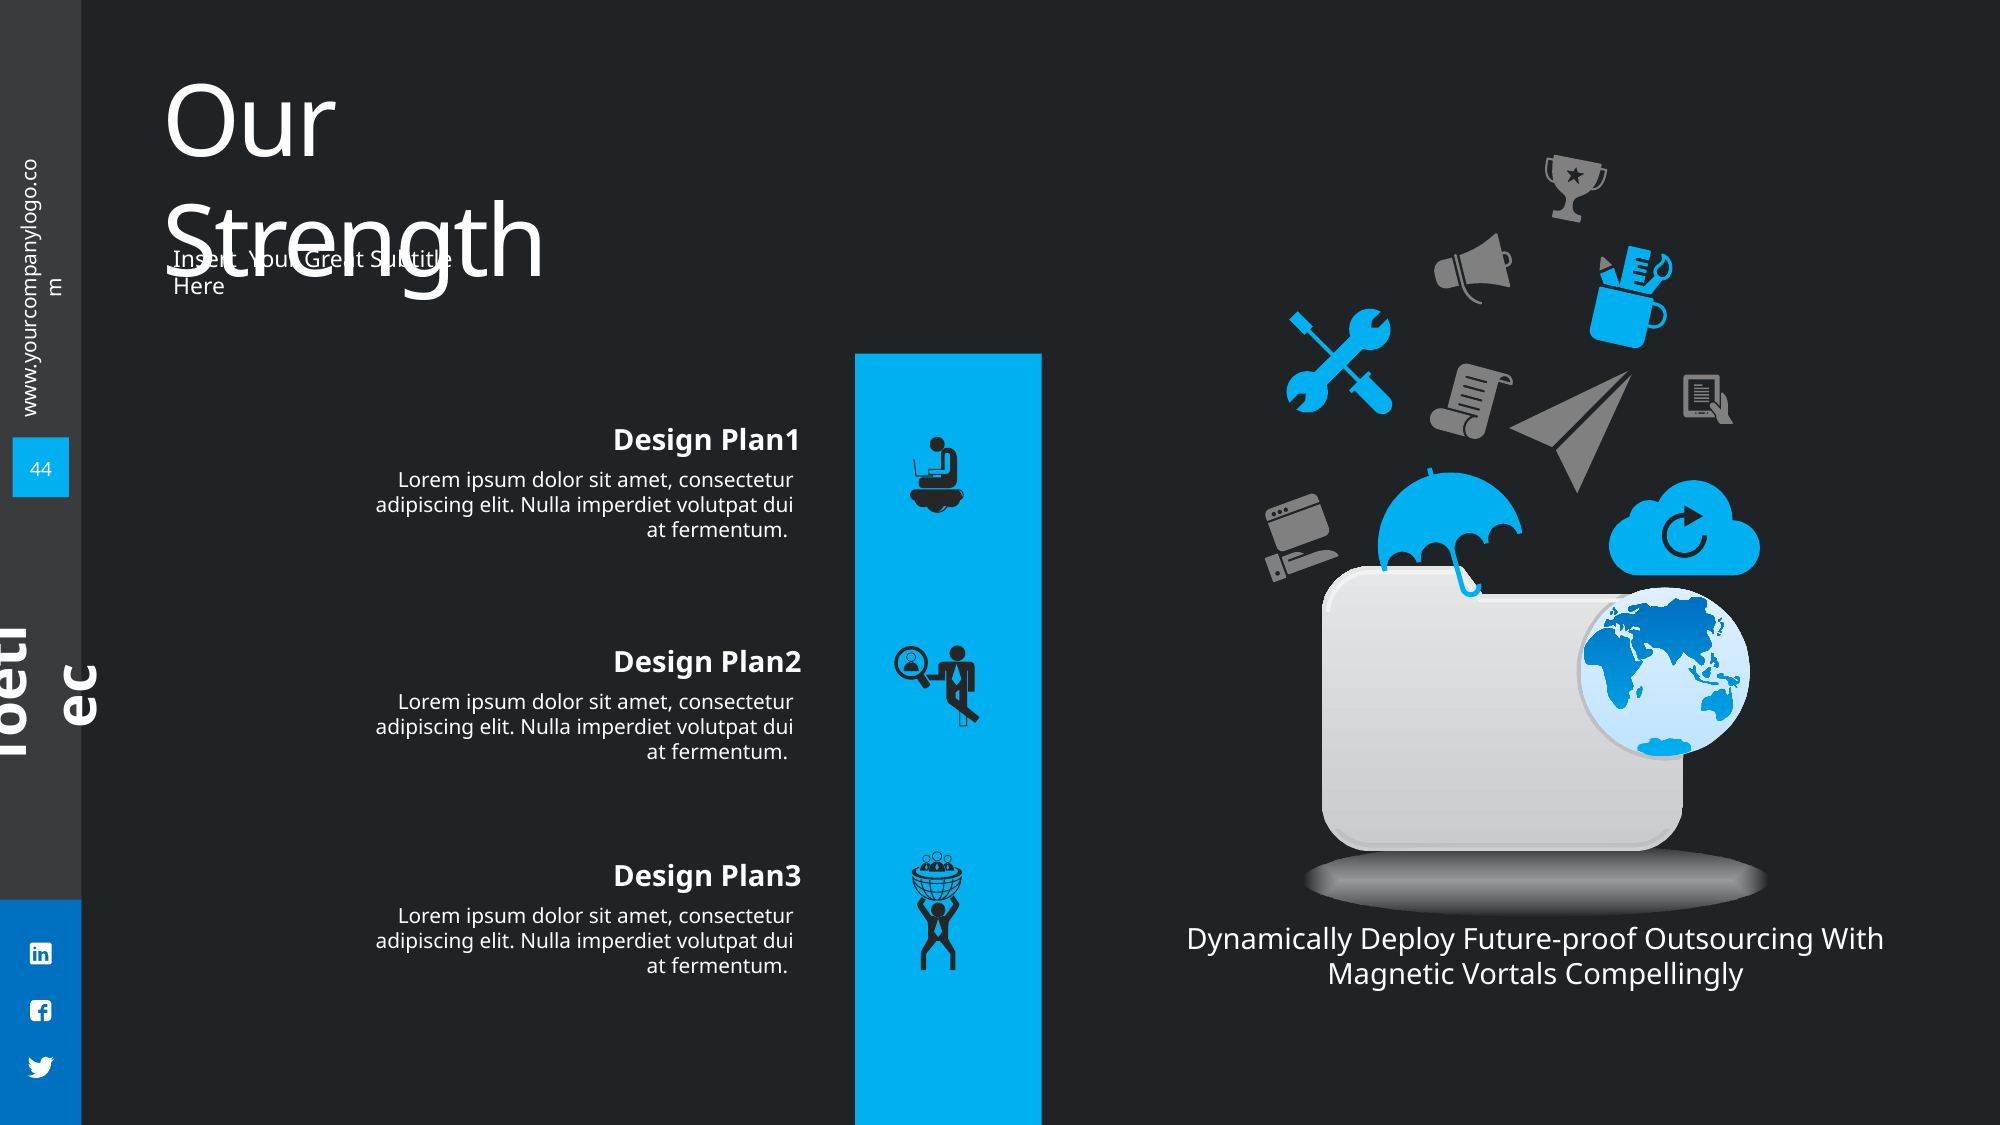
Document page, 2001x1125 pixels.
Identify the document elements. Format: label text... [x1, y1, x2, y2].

text_box Our Strength [147, 116, 677, 236]
text_box Lorem ipsum dolor sit amet, consectetur adipiscing elit. Nulla imperdiet volutpat dui at fermentum. [359, 681, 809, 772]
text_box Lorem ipsum dolor sit amet, consectetur adipiscing elit. Nulla imperdiet volutpat dui at fermentum. [359, 895, 809, 986]
text_box [854, 353, 1043, 1125]
text_box Insert Your Great Subtitle Here [158, 237, 512, 307]
slide_number 44 [12, 437, 69, 498]
text_box Design Plan1 [598, 414, 817, 464]
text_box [1259, 158, 1760, 602]
text_box Design Plan2 [598, 635, 817, 686]
text_box Dynamically Deploy Future-proof Outsourcing With Magnetic Vortals Compellingly [1165, 884, 1906, 1027]
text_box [910, 436, 964, 513]
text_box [911, 851, 963, 971]
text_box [1302, 565, 1769, 917]
text_box Design Plan3 [598, 849, 817, 900]
text_box Lorem ipsum dolor sit amet, consectetur adipiscing elit. Nulla imperdiet volutpat dui at fermentum. [359, 459, 809, 550]
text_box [894, 645, 980, 727]
